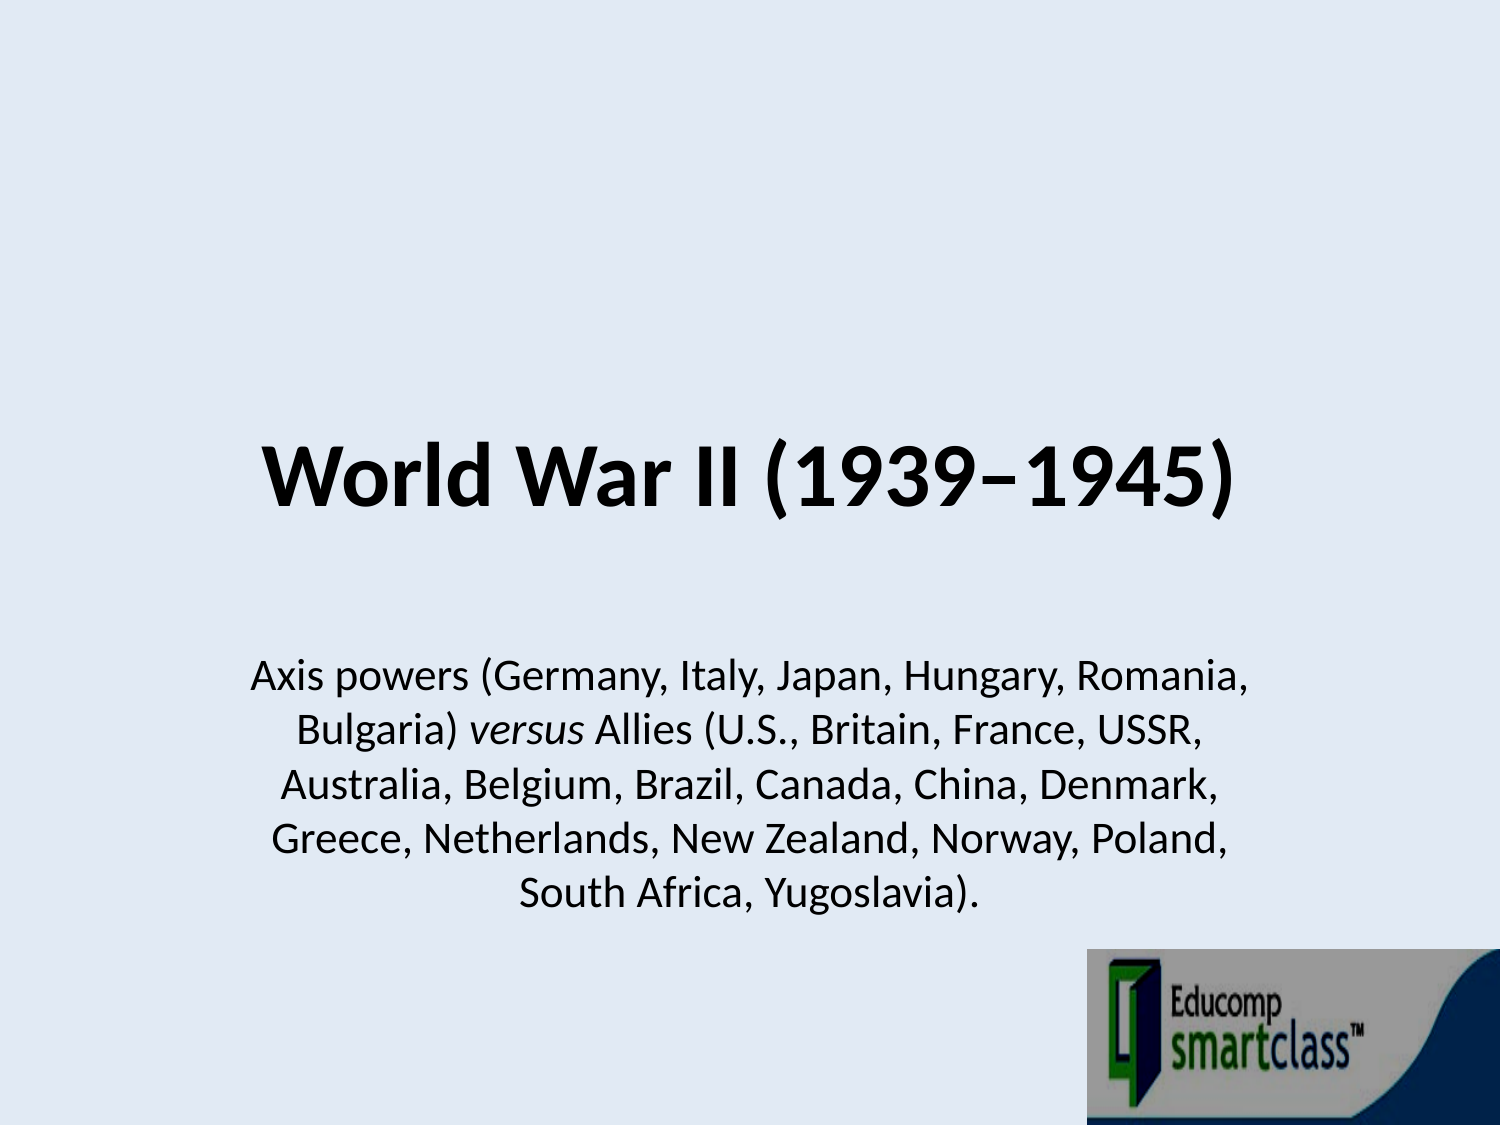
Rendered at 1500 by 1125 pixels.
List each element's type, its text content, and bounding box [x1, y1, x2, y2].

subtitle Axis powers (Germany, Italy, Japan, Hungary, Romania, Bulgaria) versus Allies (U.S., Britain, France, USSR, Australia, Belgium, Brazil, Canada, China, Denmark, Greece, Netherlands, New Zealand, Norway, Poland, South Africa, Yugoslavia). [225, 637, 1275, 925]
title World War II (1939–1945) [112, 349, 1388, 591]
picture [1087, 949, 1500, 1125]
